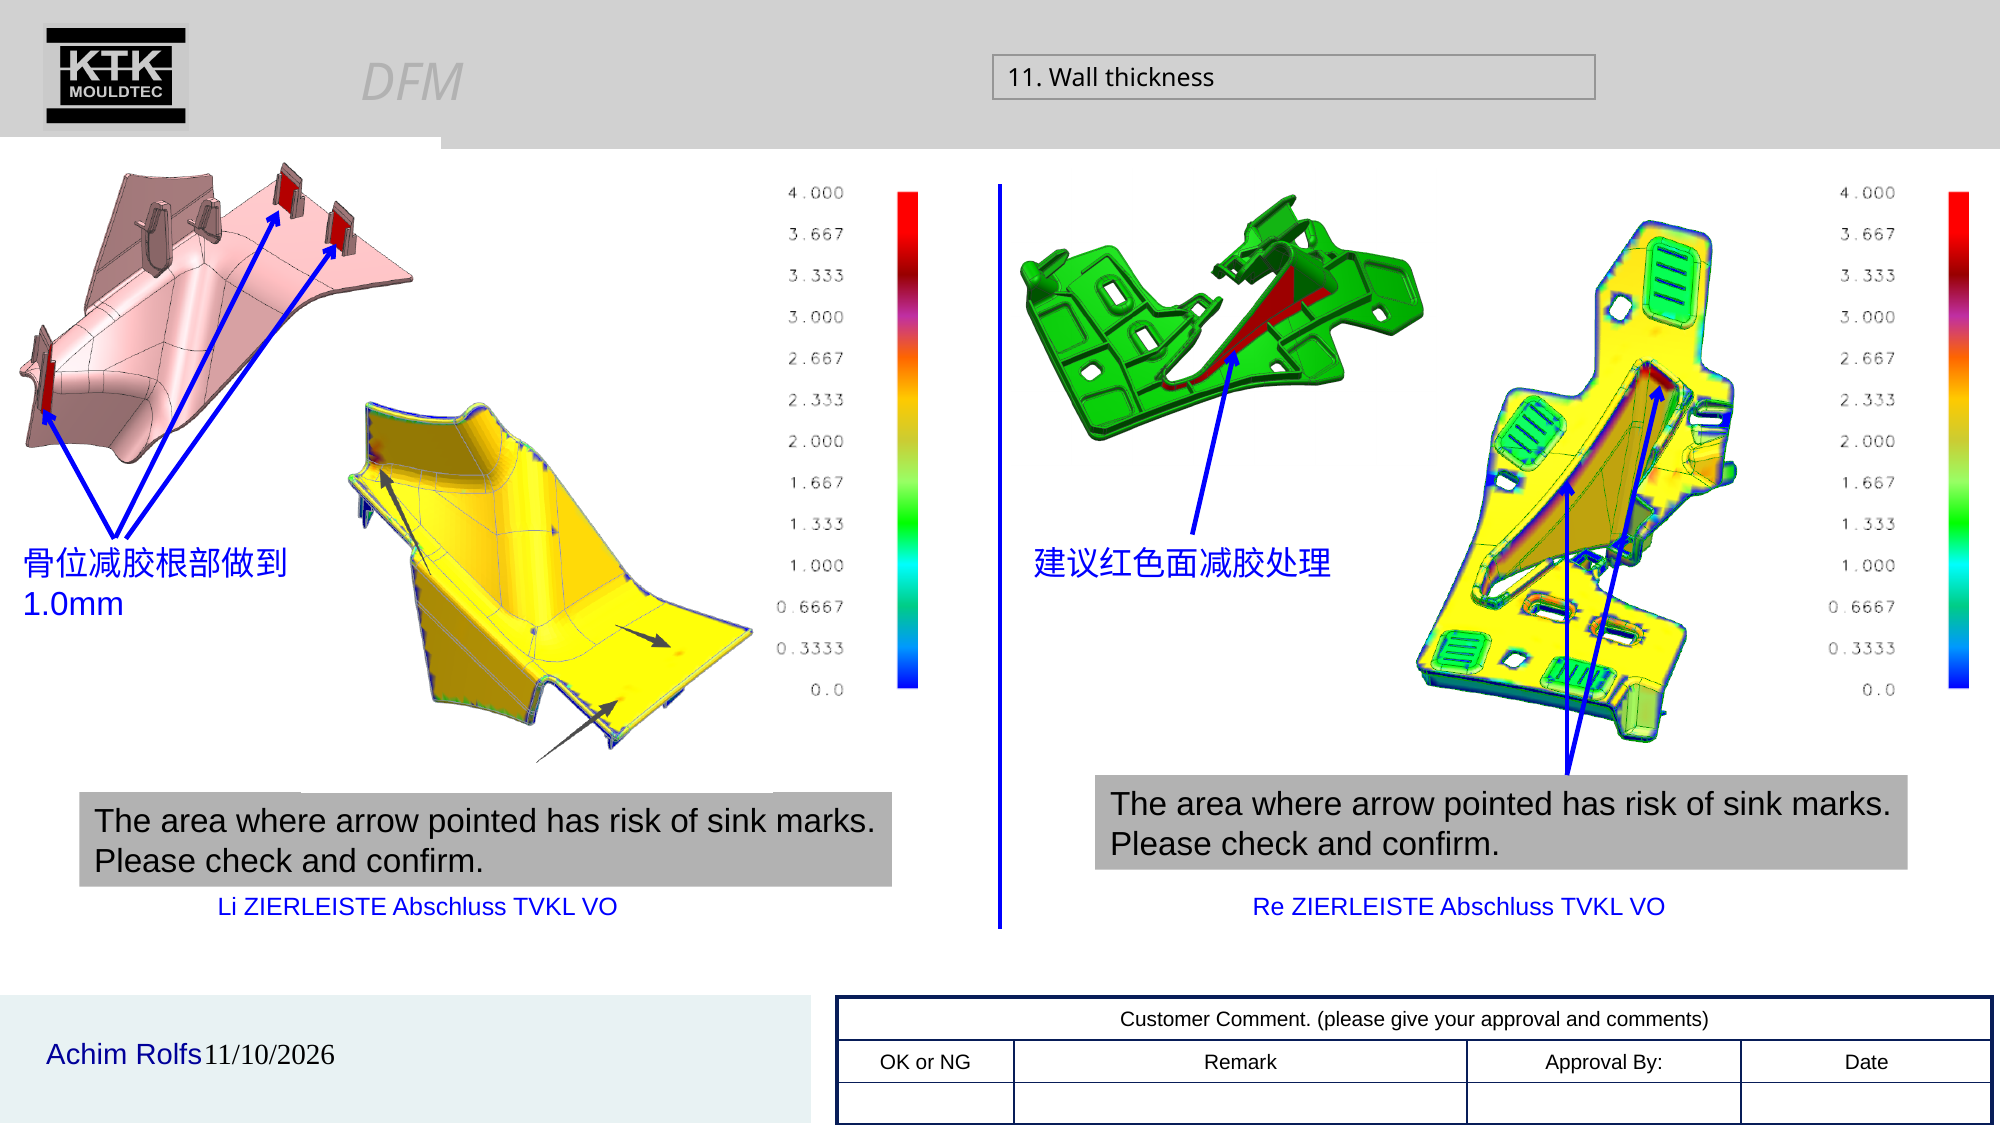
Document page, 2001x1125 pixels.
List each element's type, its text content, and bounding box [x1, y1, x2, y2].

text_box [42, 408, 115, 540]
text_box 11. Wall thickness [992, 54, 1595, 100]
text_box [125, 243, 337, 540]
text_box 建议红色面减胶处理 [1018, 534, 1367, 590]
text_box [1566, 385, 1661, 776]
text_box The area where arrow pointed has risk of sink marks. Please check and confirm. [1095, 775, 1908, 870]
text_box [1192, 349, 1235, 535]
slide_number [188, 1027, 433, 1106]
text_box The area where arrow pointed has risk of sink marks. Please check and confirm. [79, 792, 892, 887]
text_box 骨位减胶根部做到1.0mm [7, 534, 296, 630]
picture [0, 137, 918, 793]
text_box Li ZIERLEISTE Abschluss TVKL VO [202, 887, 634, 928]
text_box Re ZIERLEISTE Abschluss TVKL VO [1237, 883, 1682, 928]
picture [1011, 168, 1799, 772]
picture [1821, 172, 1969, 705]
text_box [115, 210, 280, 413]
